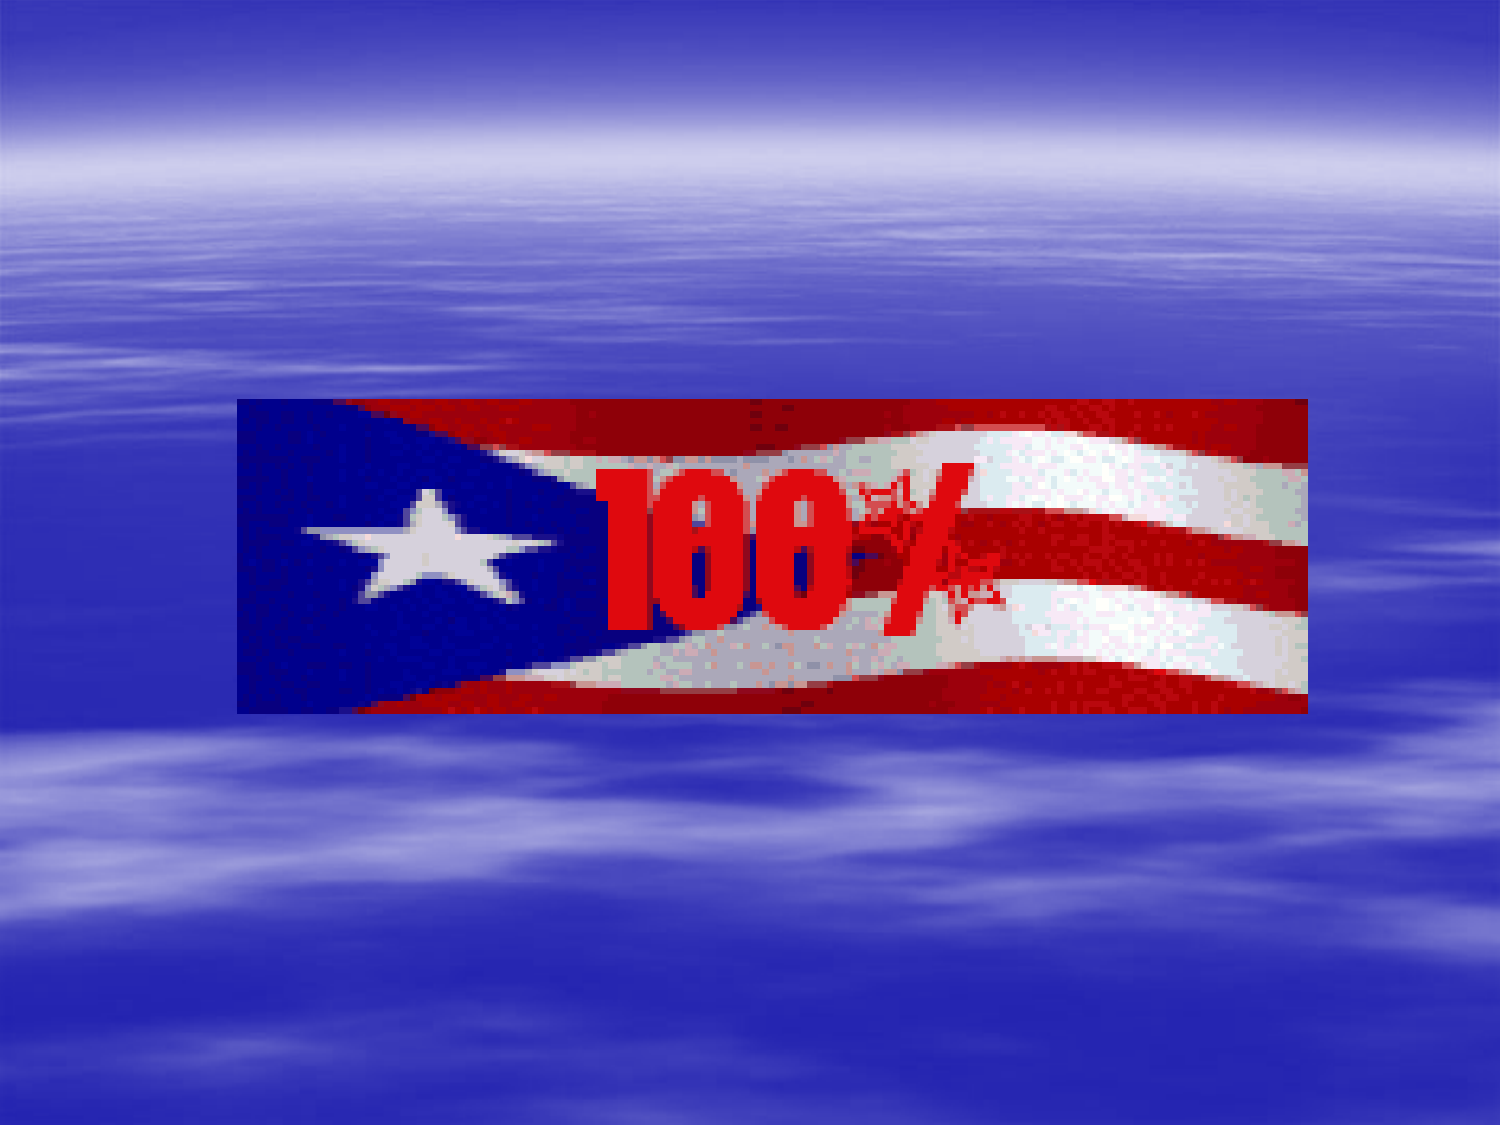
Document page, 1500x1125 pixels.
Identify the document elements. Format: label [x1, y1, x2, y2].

picture [237, 399, 1308, 715]
